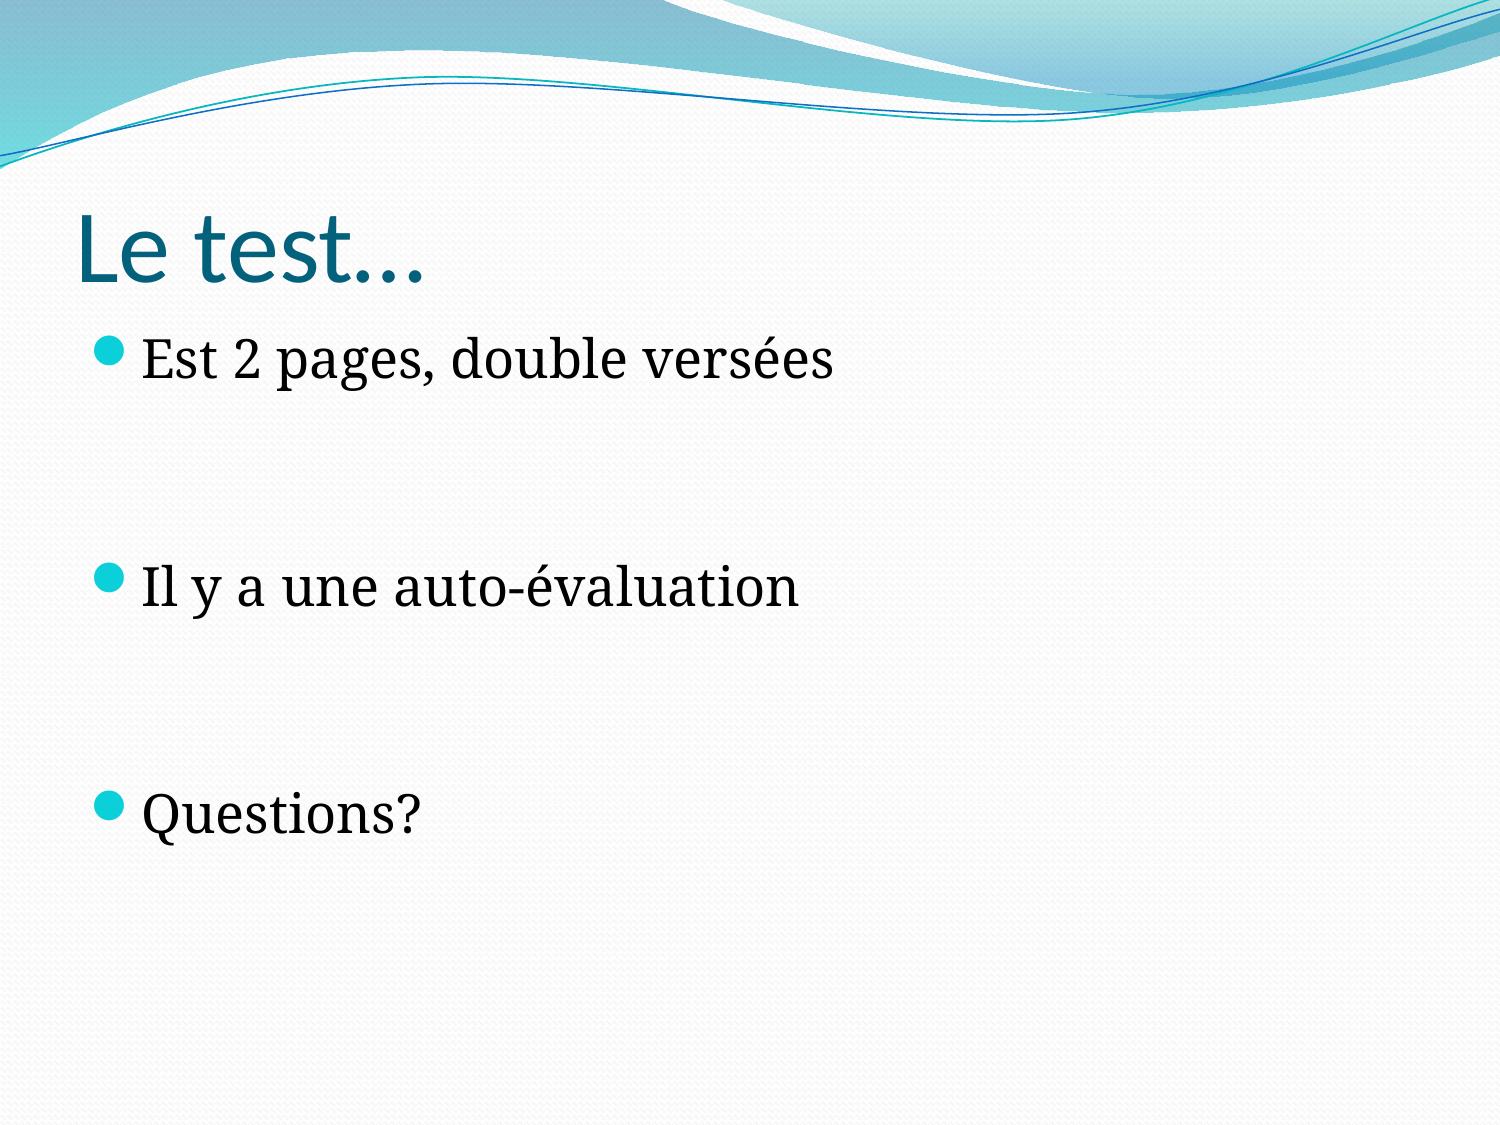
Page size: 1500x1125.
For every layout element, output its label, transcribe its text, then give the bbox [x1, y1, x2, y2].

list Est 2 pages, double versées Il y a une auto-évaluation Questions? [75, 317, 1425, 1038]
title Le test… [75, 115, 1425, 303]
